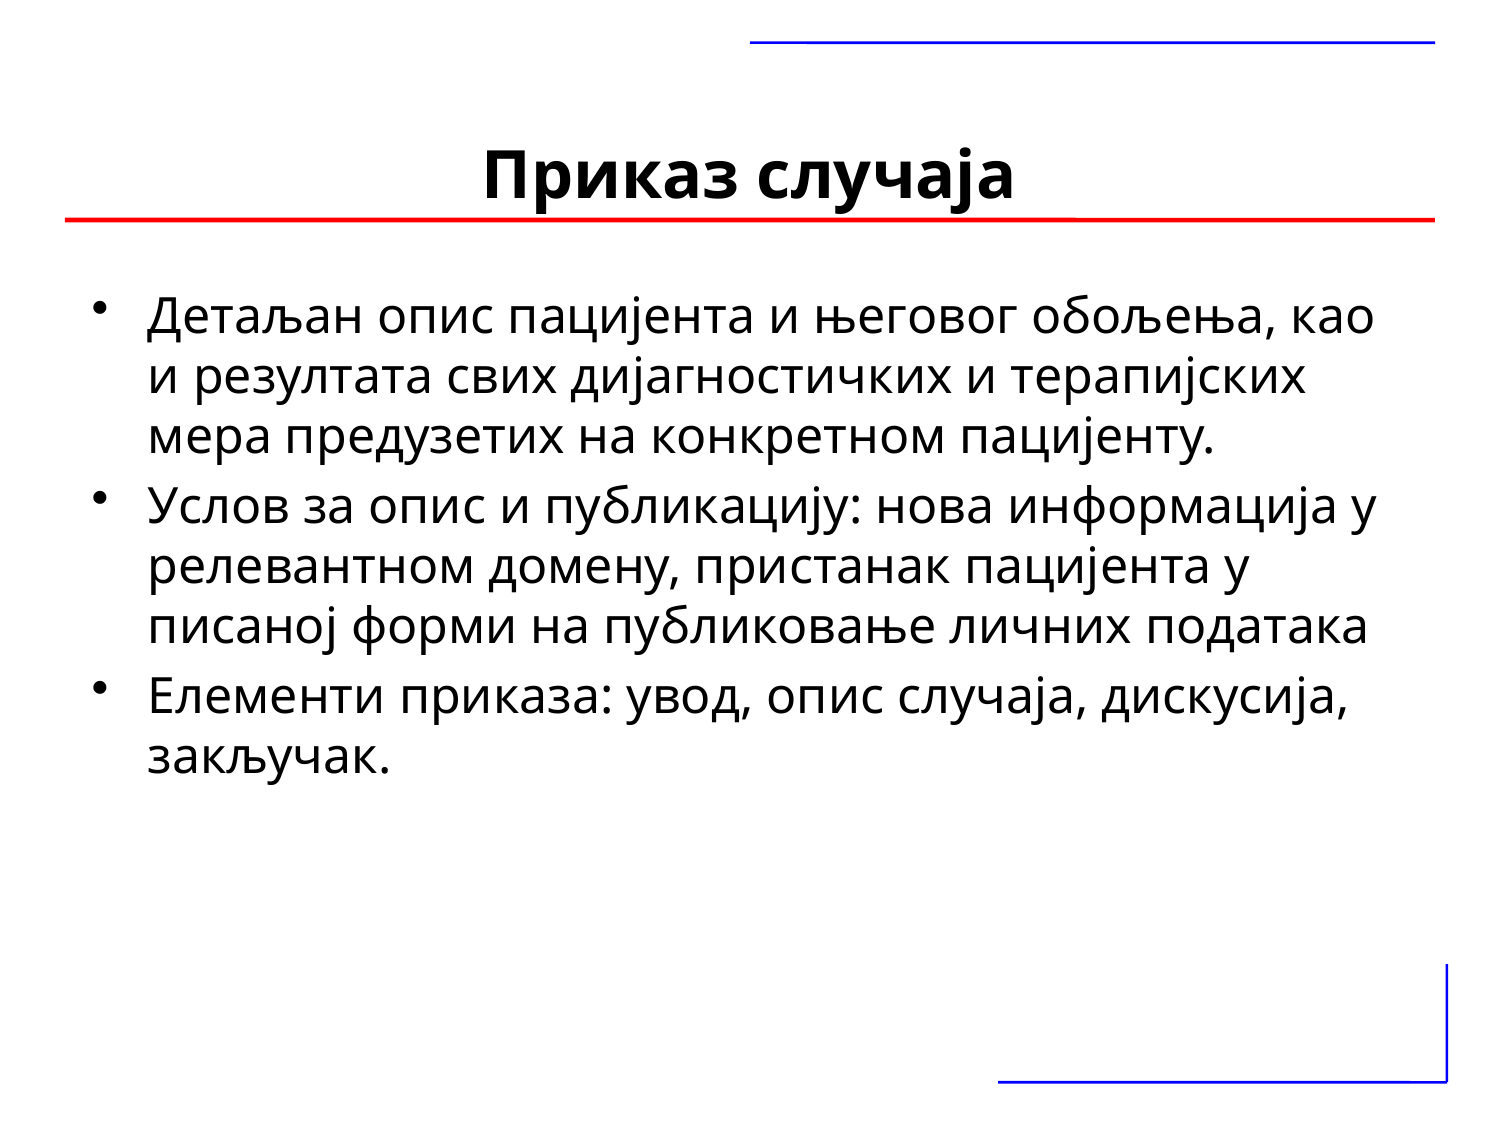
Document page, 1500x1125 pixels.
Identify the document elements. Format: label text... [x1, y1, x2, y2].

list Детаљан опис пацијента и његовог обољења, као и резултата свих дијагностичких и терапијских мера предузетих на конкретном пацијенту. Услов за опис и публикацију: нова информација у релевантном домену, пристанак пацијента у писаној форми на публиковање личних података Елементи приказа: увод, опис случаја, дискусија, закључак. [76, 275, 1427, 1000]
title Приказ случаја [74, 18, 1424, 220]
